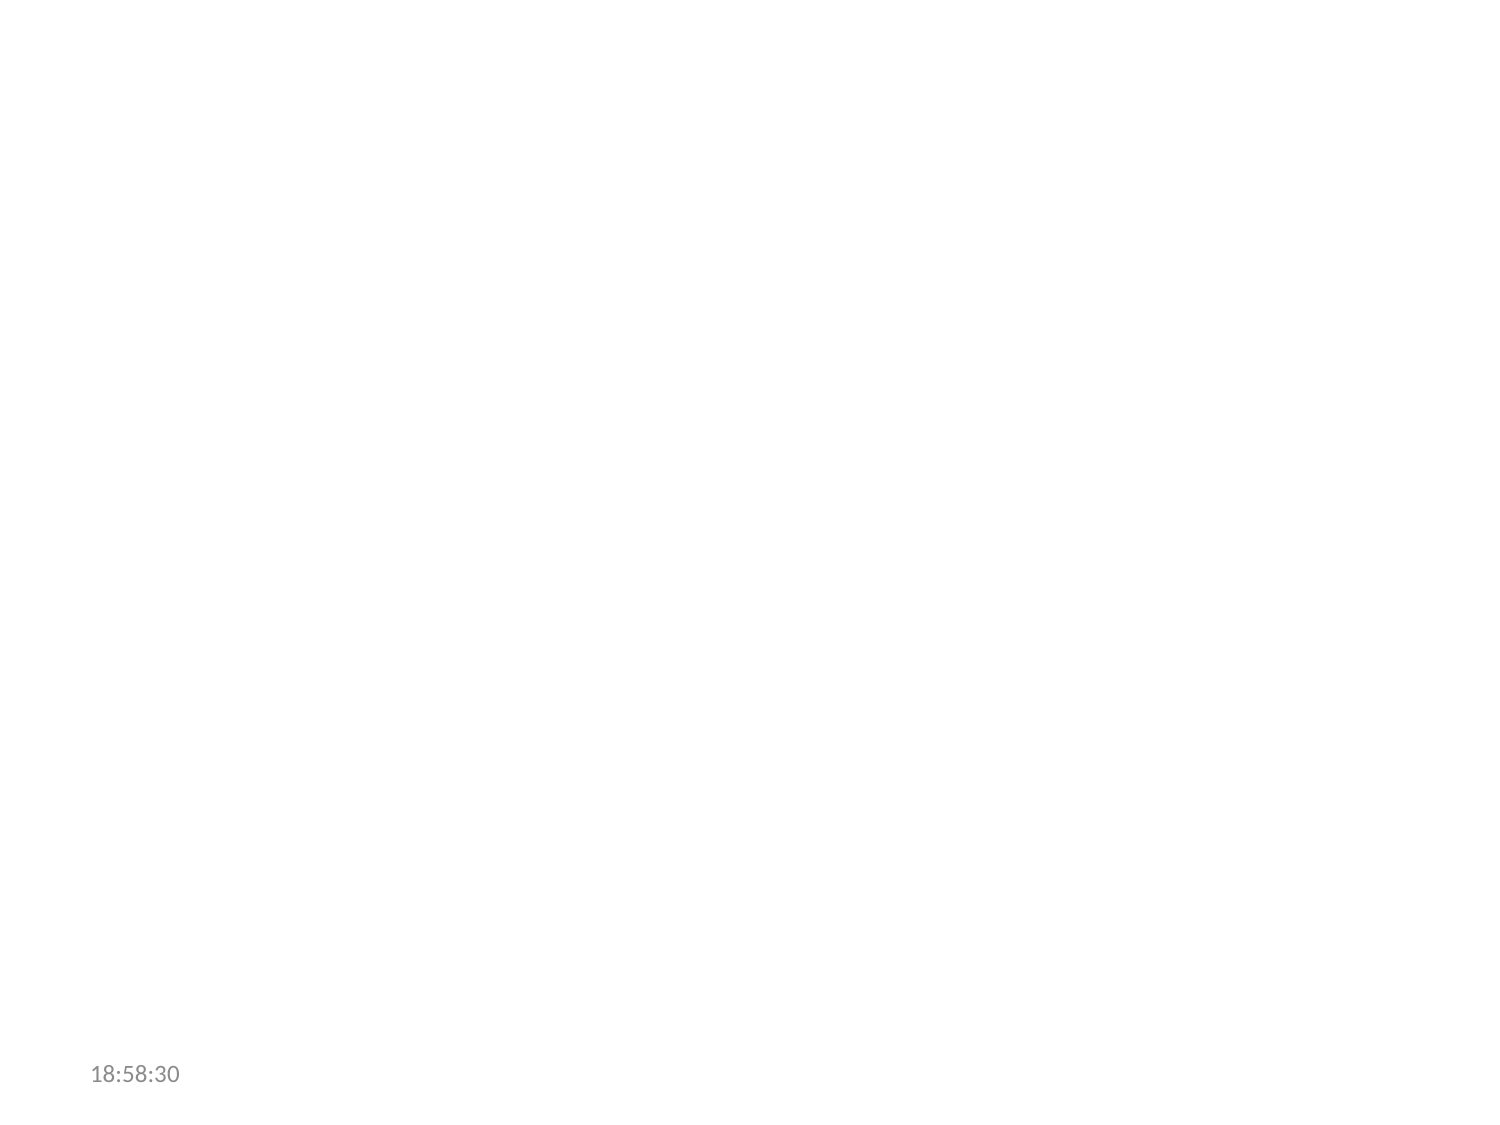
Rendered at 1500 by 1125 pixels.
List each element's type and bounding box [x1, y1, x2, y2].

slide_number [75, 1042, 425, 1103]
